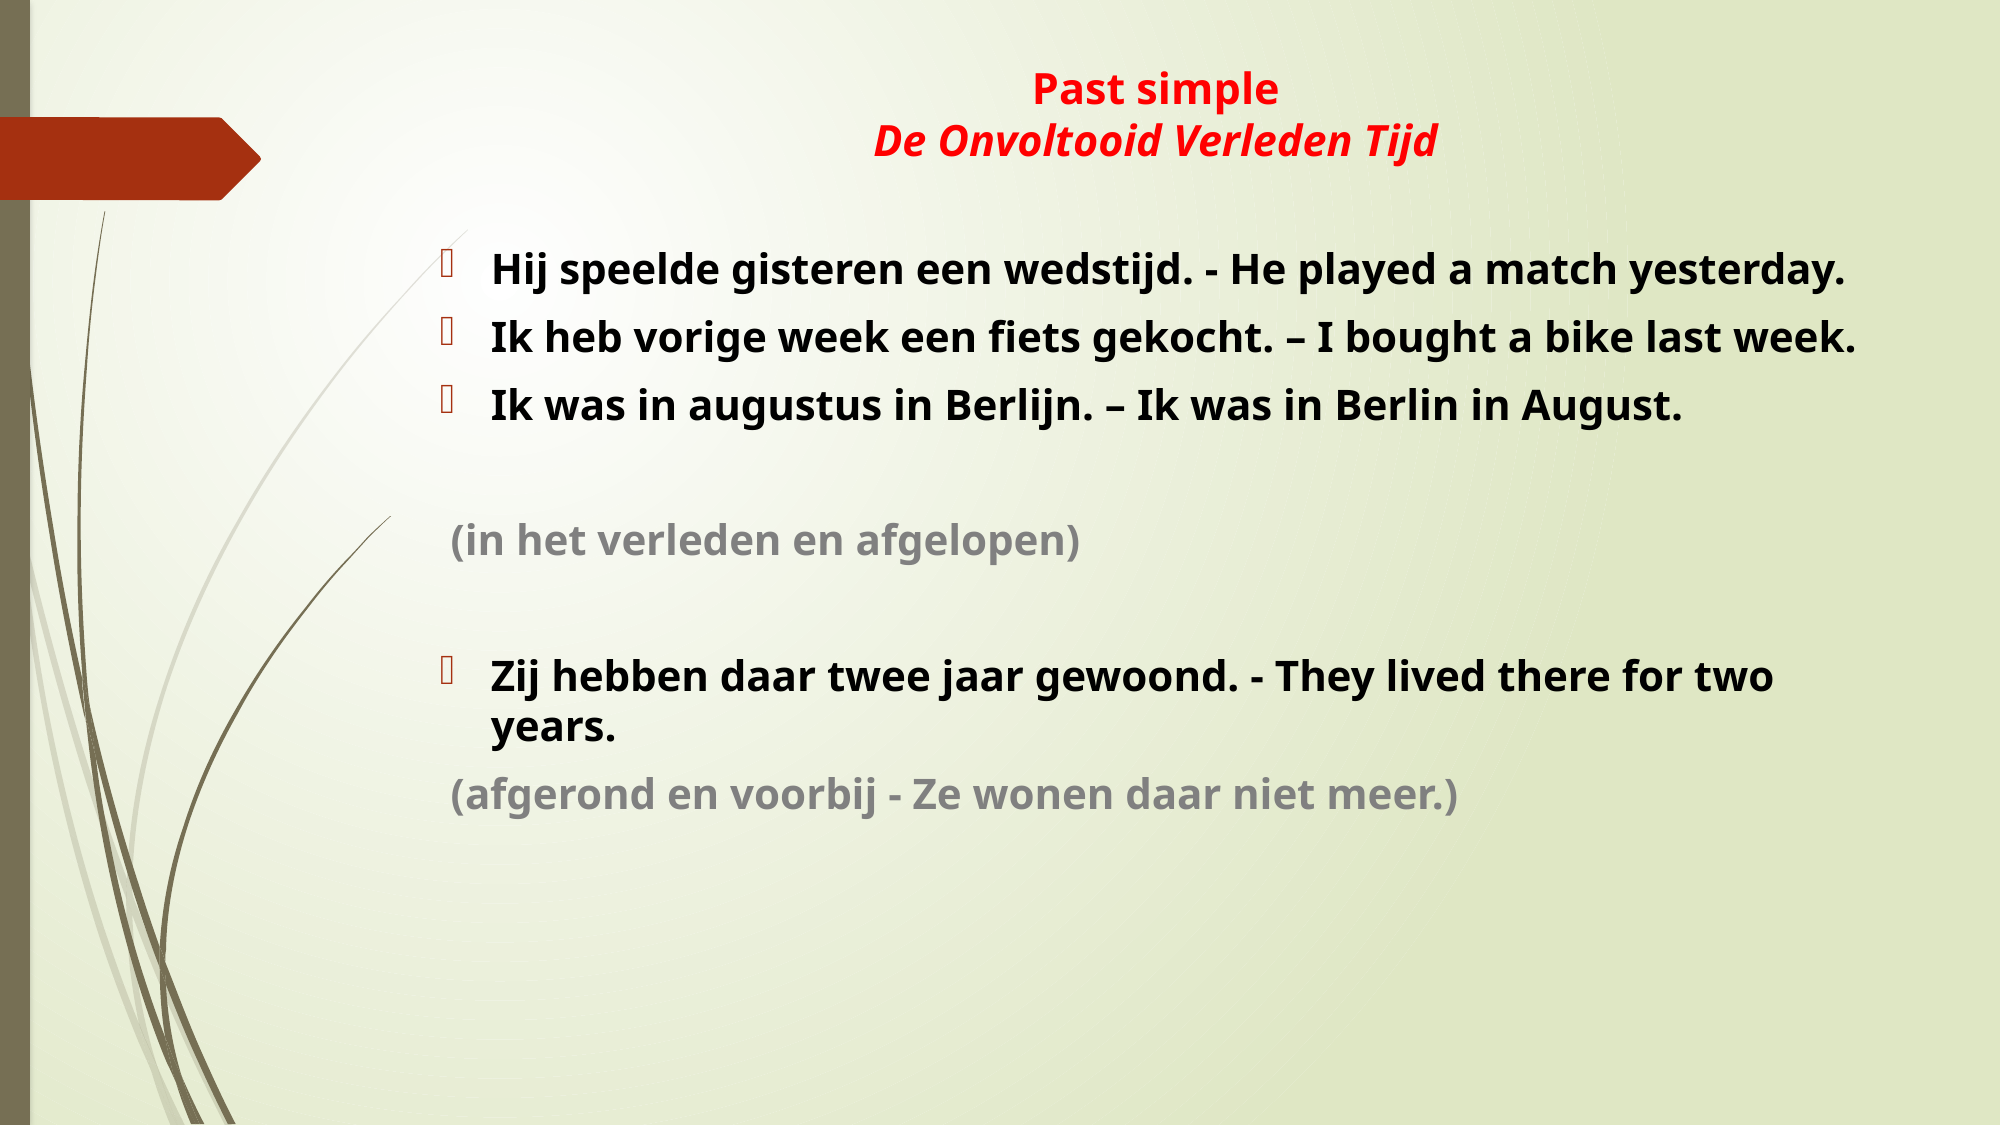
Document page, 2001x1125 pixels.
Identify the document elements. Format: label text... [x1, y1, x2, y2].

title Past simple De Onvoltooid Verleden Tijd [424, 54, 1888, 234]
list Hij speelde gisteren een wedstijd. - He played a match yesterday. Ik heb vorige week een fiets gekocht. – I bought a bike last week. Ik was in augustus in Berlijn. – Ik was in Berlin in August. (in het verleden en afgelopen) Zij hebben daar twee jaar gewoond. - They lived there for two years. (afgerond en voorbij - Ze wonen daar niet meer.) [424, 234, 1888, 970]
